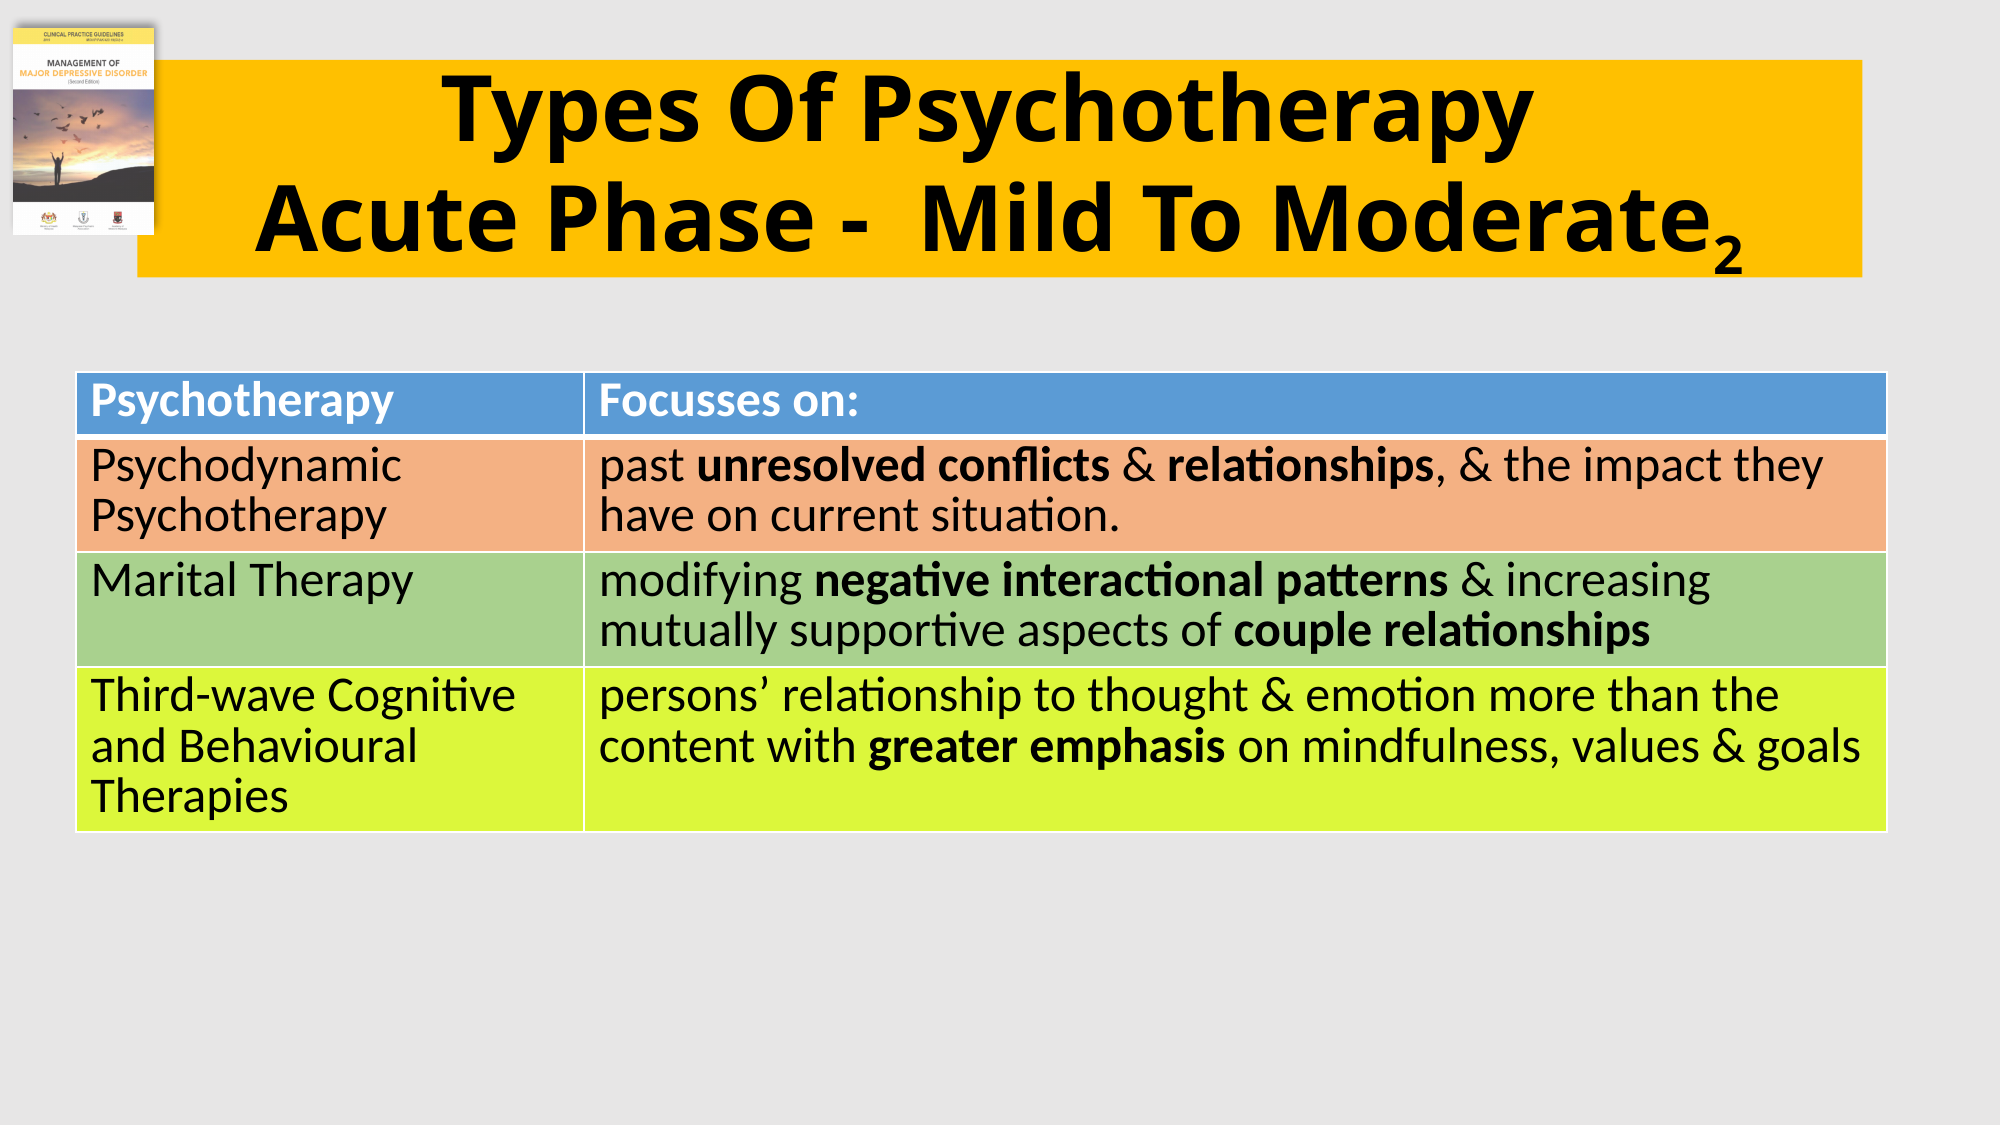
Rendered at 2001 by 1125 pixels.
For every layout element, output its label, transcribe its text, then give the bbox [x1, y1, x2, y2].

table_cell past unresolved conflicts & relationships, & the impact they have on current situation. [585, 440, 1886, 551]
table_cell persons’ relationship to thought & emotion more than the content with greater emphasis on mindfulness, values & goals [585, 668, 1886, 831]
table_header Psychotherapy [77, 373, 583, 434]
table_cell Third-wave Cognitive and Behavioural Therapies [77, 668, 583, 831]
table_header Focusses on: [585, 373, 1886, 434]
picture [13, 28, 154, 235]
table_cell Psychodynamic Psychotherapy [77, 440, 583, 551]
list [100, 355, 1892, 1066]
table_cell Marital Therapy [77, 553, 583, 666]
table_cell modifying negative interactional patterns & increasing mutually supportive aspects of couple relationships [585, 553, 1886, 666]
title Types Of Psychotherapy Acute Phase - Mild To Moderate2 [137, 59, 1863, 278]
